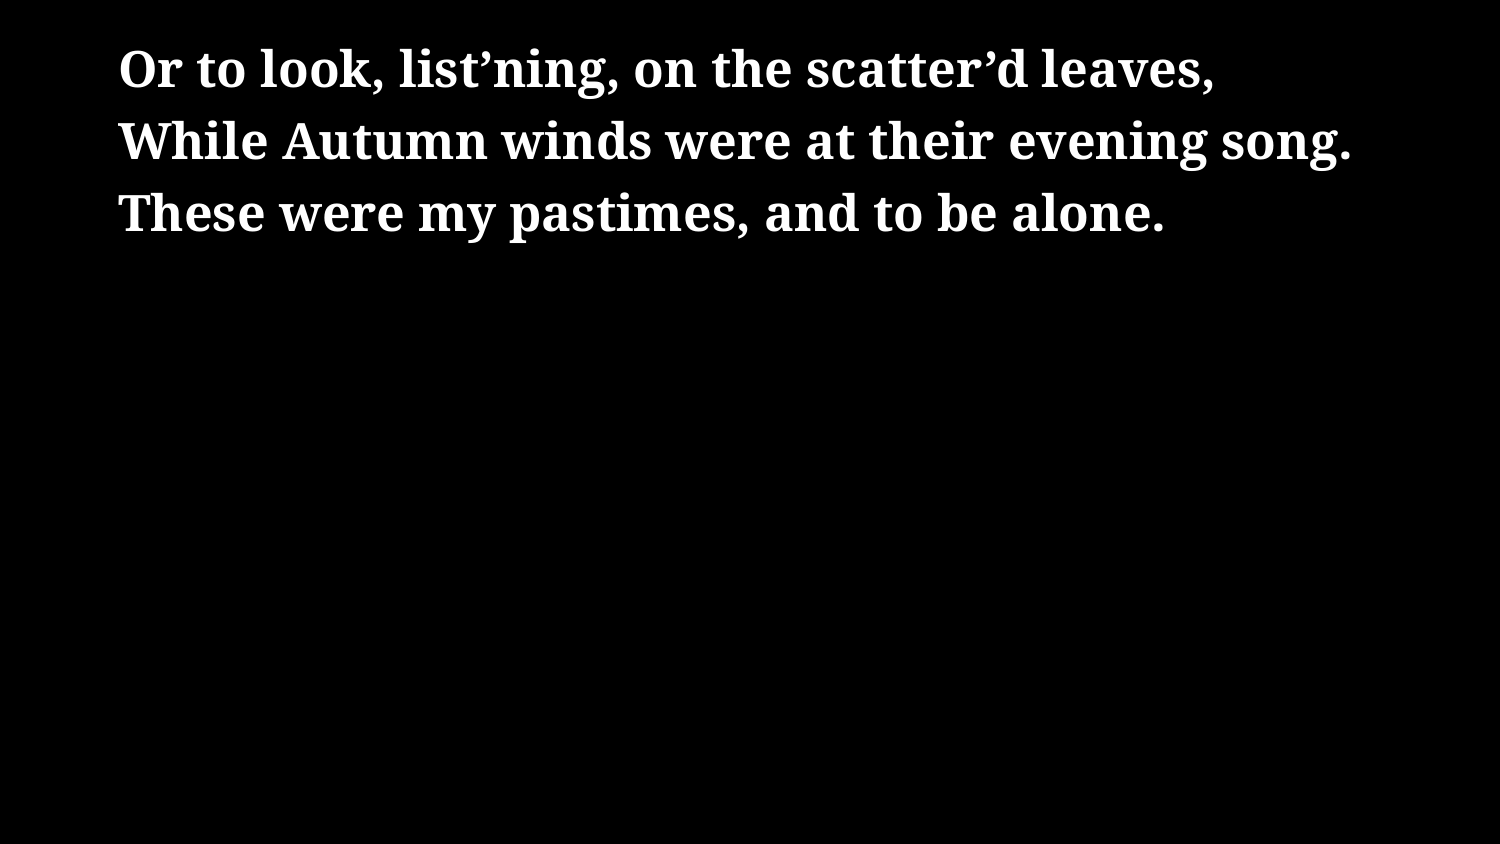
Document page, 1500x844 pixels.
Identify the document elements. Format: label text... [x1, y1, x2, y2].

title Or to look, list’ning, on the scatter’d leaves, While Autumn winds were at their evening song. These were my pastimes, and to be alone. [103, 17, 1397, 299]
